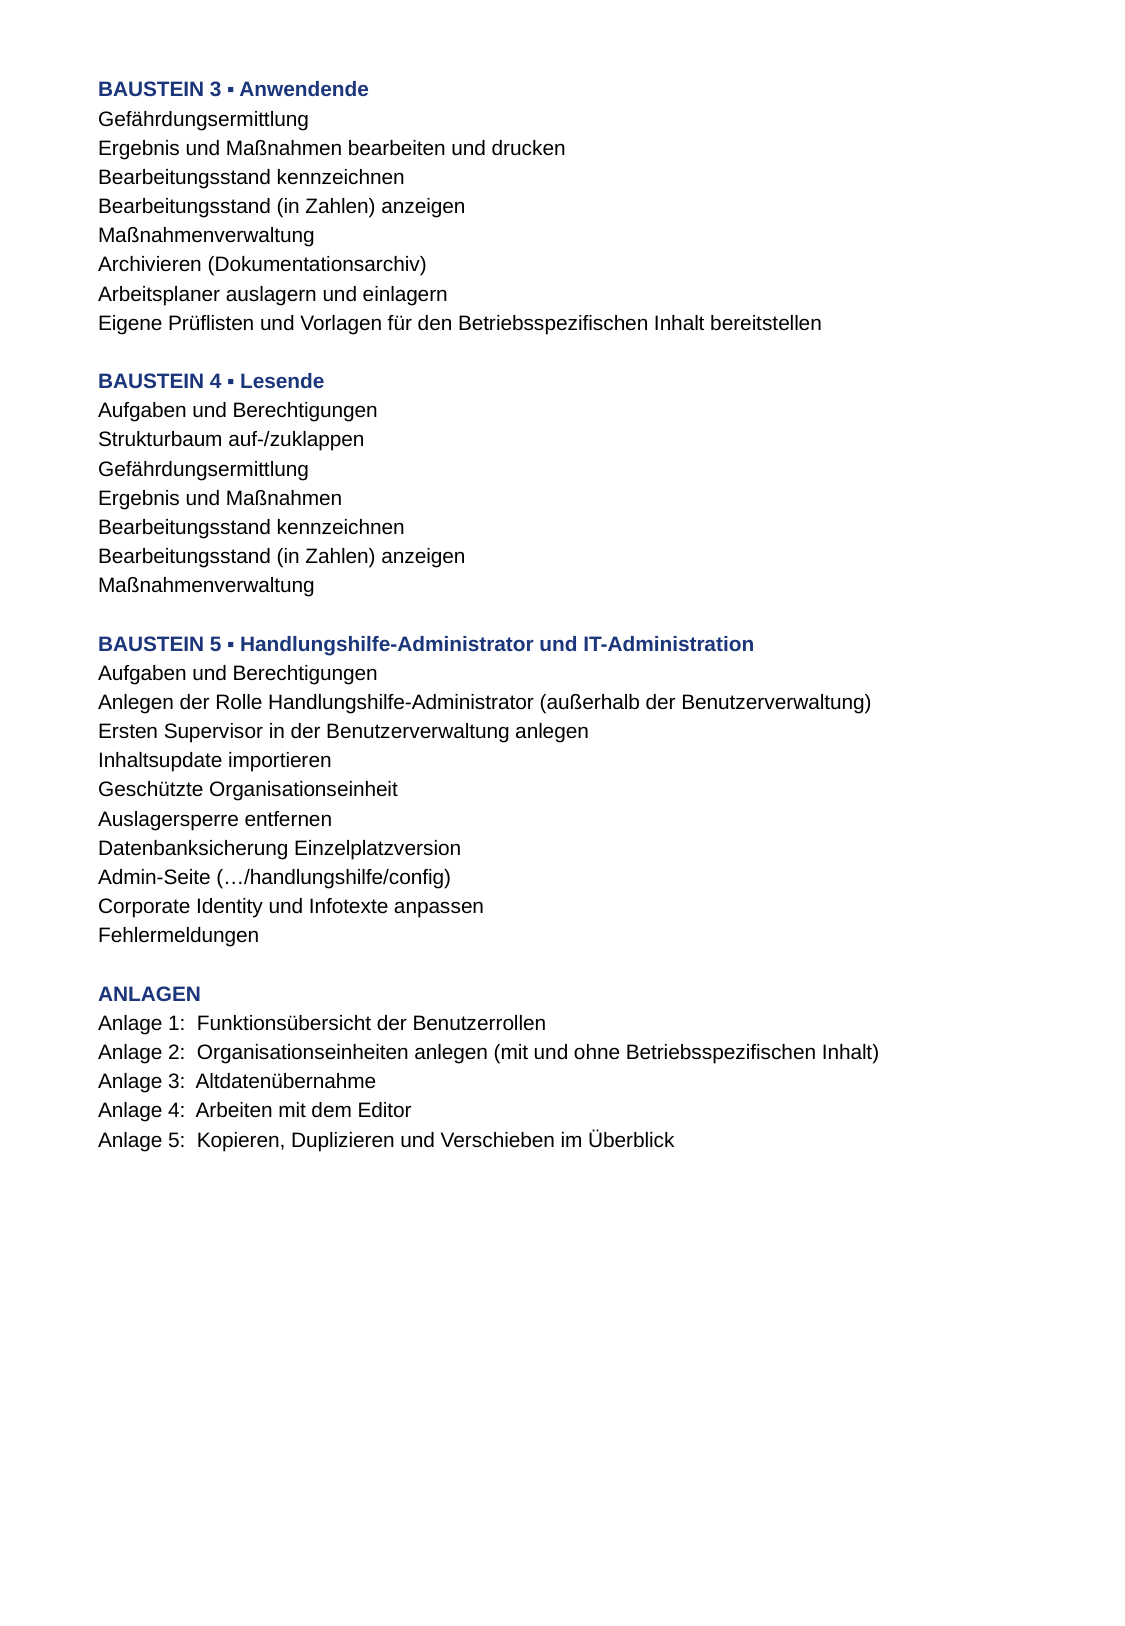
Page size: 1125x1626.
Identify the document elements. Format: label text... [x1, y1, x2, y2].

text_box Baustein 3 ▪ Anwendende Gefährdungsermittlung Ergebnis und Maßnahmen bearbeiten und drucken Bearbeitungsstand kennzeichnen Bearbeitungsstand (in Zahlen) anzeigen Maßnahmenverwaltung Archivieren (Dokumentationsarchiv) Arbeitsplaner auslagern und einlagern Eigene Prüflisten und Vorlagen für den Betriebsspezifischen Inhalt bereitstellen Baustein 4 ▪ Lesende Aufgaben und Berechtigungen Strukturbaum auf-/zuklappen Gefährdungsermittlung Ergebnis und Maßnahmen Bearbeitungsstand kennzeichnen Bearbeitungsstand (in Zahlen) anzeigen Maßnahmenverwaltung Baustein 5 ▪ Handlungshilfe-Administrator und IT-Administration Aufgaben und Berechtigungen Anlegen der Rolle Handlungshilfe-Administrator (außerhalb der Benutzerverwaltung) Ersten Supervisor in der Benutzerverwaltung anlegen Inhaltsupdate importieren Geschützte Organisationseinheit Auslagersperre entfernen Datenbanksicherung Einzelplatzversion Admin-Seite (…/handlungshilfe/config) Corporate Identity und Infotexte anpassen Fehlermeldungen Anlagen Anlage 1: Funktionsübersicht der Benutzerrollen Anlage 2: Organisationseinheiten anlegen (mit und ohne Betriebsspezifischen Inhalt) Anlage 3: Altdatenübernahme Anlage 4: Arbeiten mit dem Editor Anlage 5: Kopieren, Duplizieren und Verschieben im Überblick [83, 68, 1083, 648]
